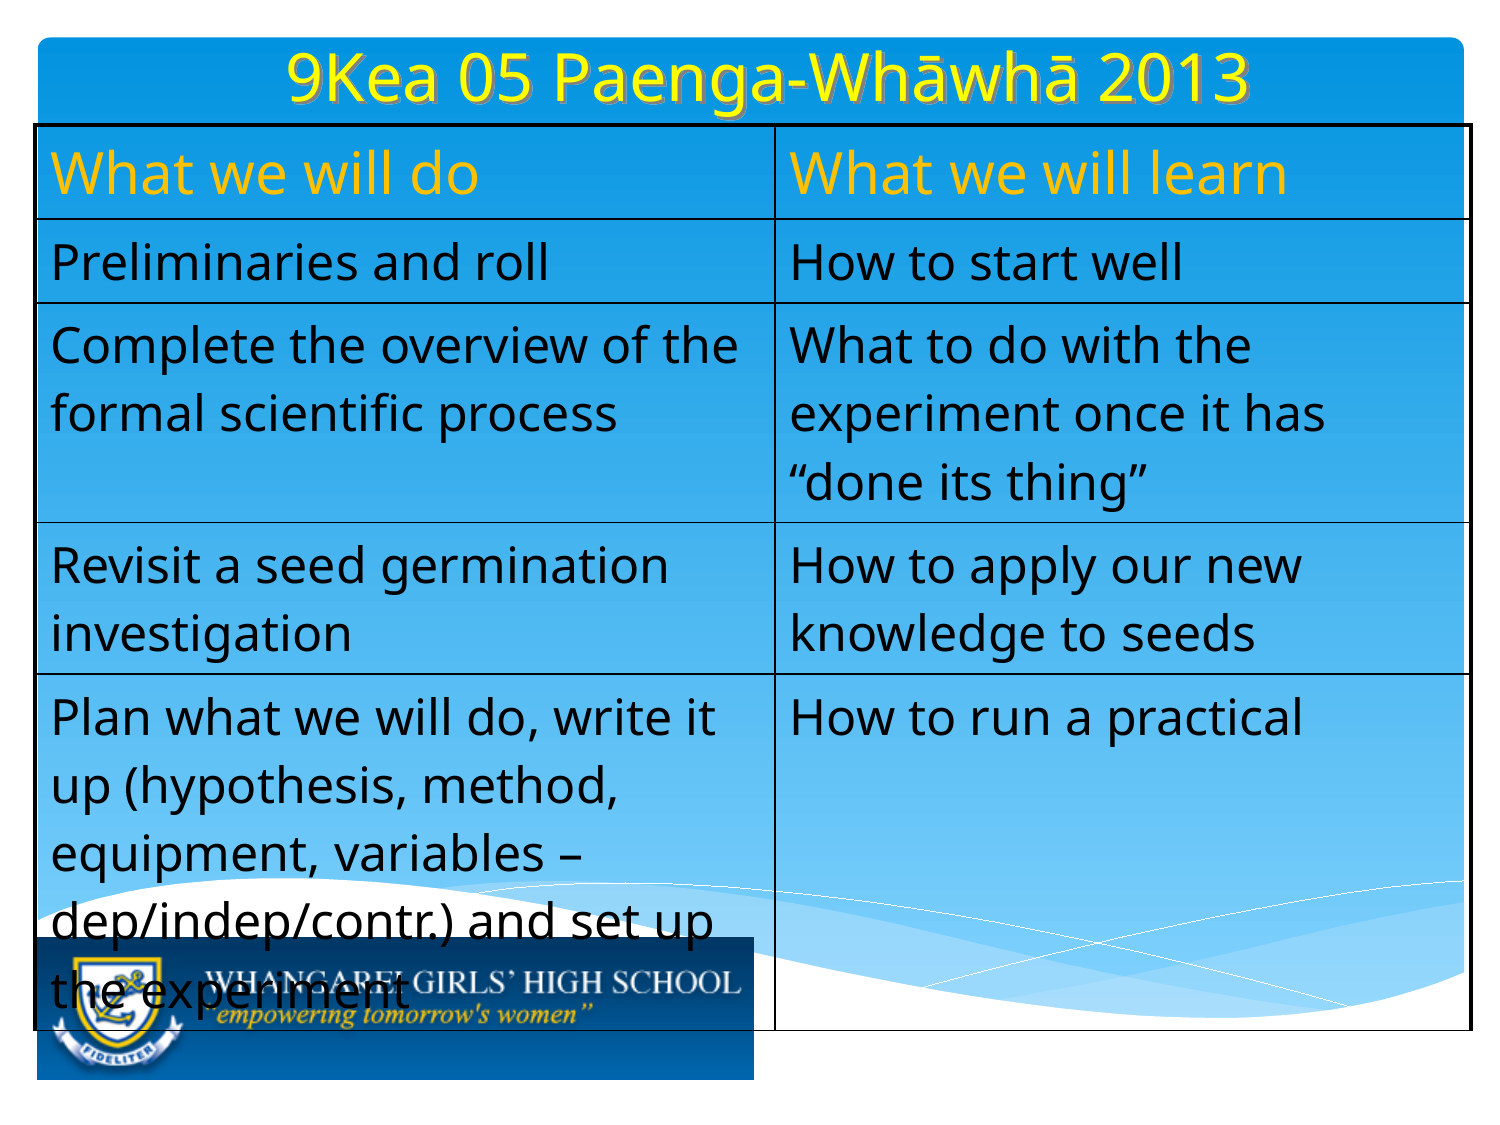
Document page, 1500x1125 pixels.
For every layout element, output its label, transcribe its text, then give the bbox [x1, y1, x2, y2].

table_cell Complete the overview of the formal scientific process [37, 304, 774, 522]
text_box 9Kea 05 Paenga-Whāwhā 2013 [162, 24, 1375, 123]
table_cell Preliminaries and roll [37, 220, 774, 302]
table_cell How to apply our new knowledge to seeds [776, 523, 1469, 673]
table_header What we will do [37, 127, 774, 218]
table_cell Plan what we will do, write it up (hypothesis, method, equipment, variables – dep/indep/contr.) and set up the experiment [37, 675, 774, 1030]
table_cell What to do with the experiment once it has “done its thing” [776, 304, 1469, 522]
picture [37, 937, 754, 1080]
table_header What we will learn [776, 127, 1469, 218]
table_cell How to start well [776, 220, 1469, 302]
table_cell Revisit a seed germination investigation [37, 523, 774, 673]
table_cell How to run a practical [776, 675, 1469, 1030]
